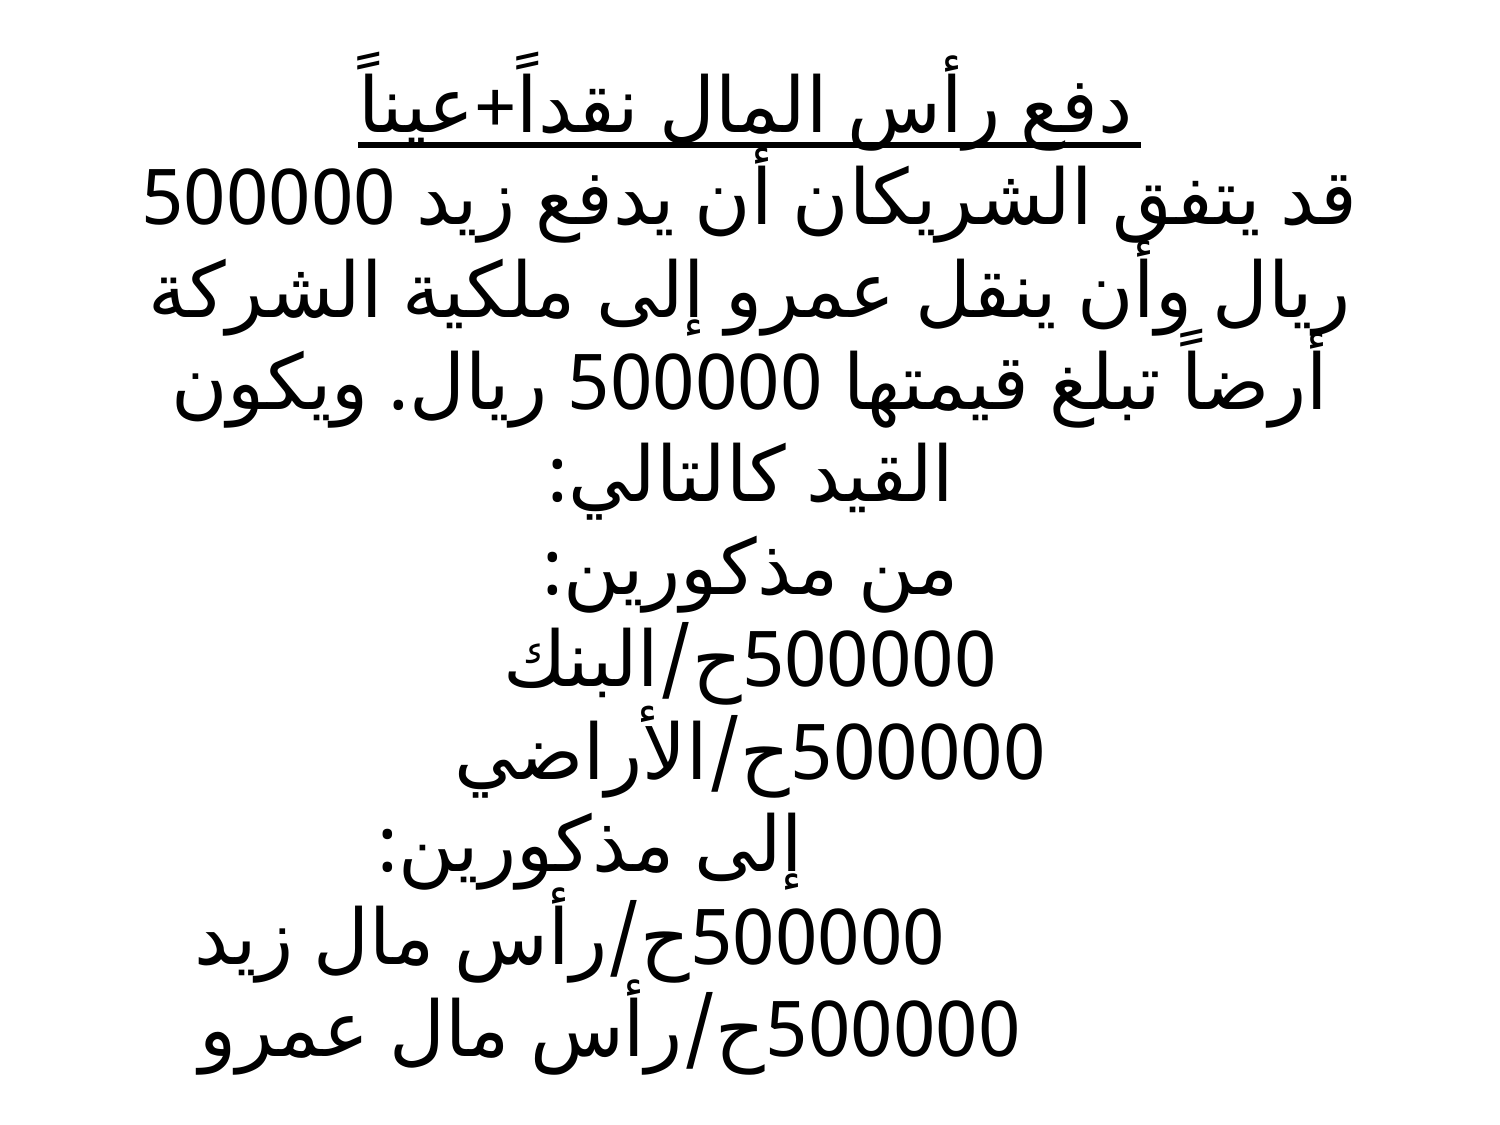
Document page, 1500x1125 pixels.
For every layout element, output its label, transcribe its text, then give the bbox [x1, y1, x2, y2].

title دفع رأس المال نقداً+عيناً قد يتفق الشريكان أن يدفع زيد 500000 ريال وأن ينقل عمرو إلى ملكية الشركة أرضاً تبلغ قيمتها 500000 ريال. ويكون القيد كالتالي: من مذكورين: 500000ح/البنك 500000ح/الأراضي إلى مذكورين: 500000ح/رأس مال زيد 500000ح/رأس مال عمرو [75, 45, 1425, 1083]
